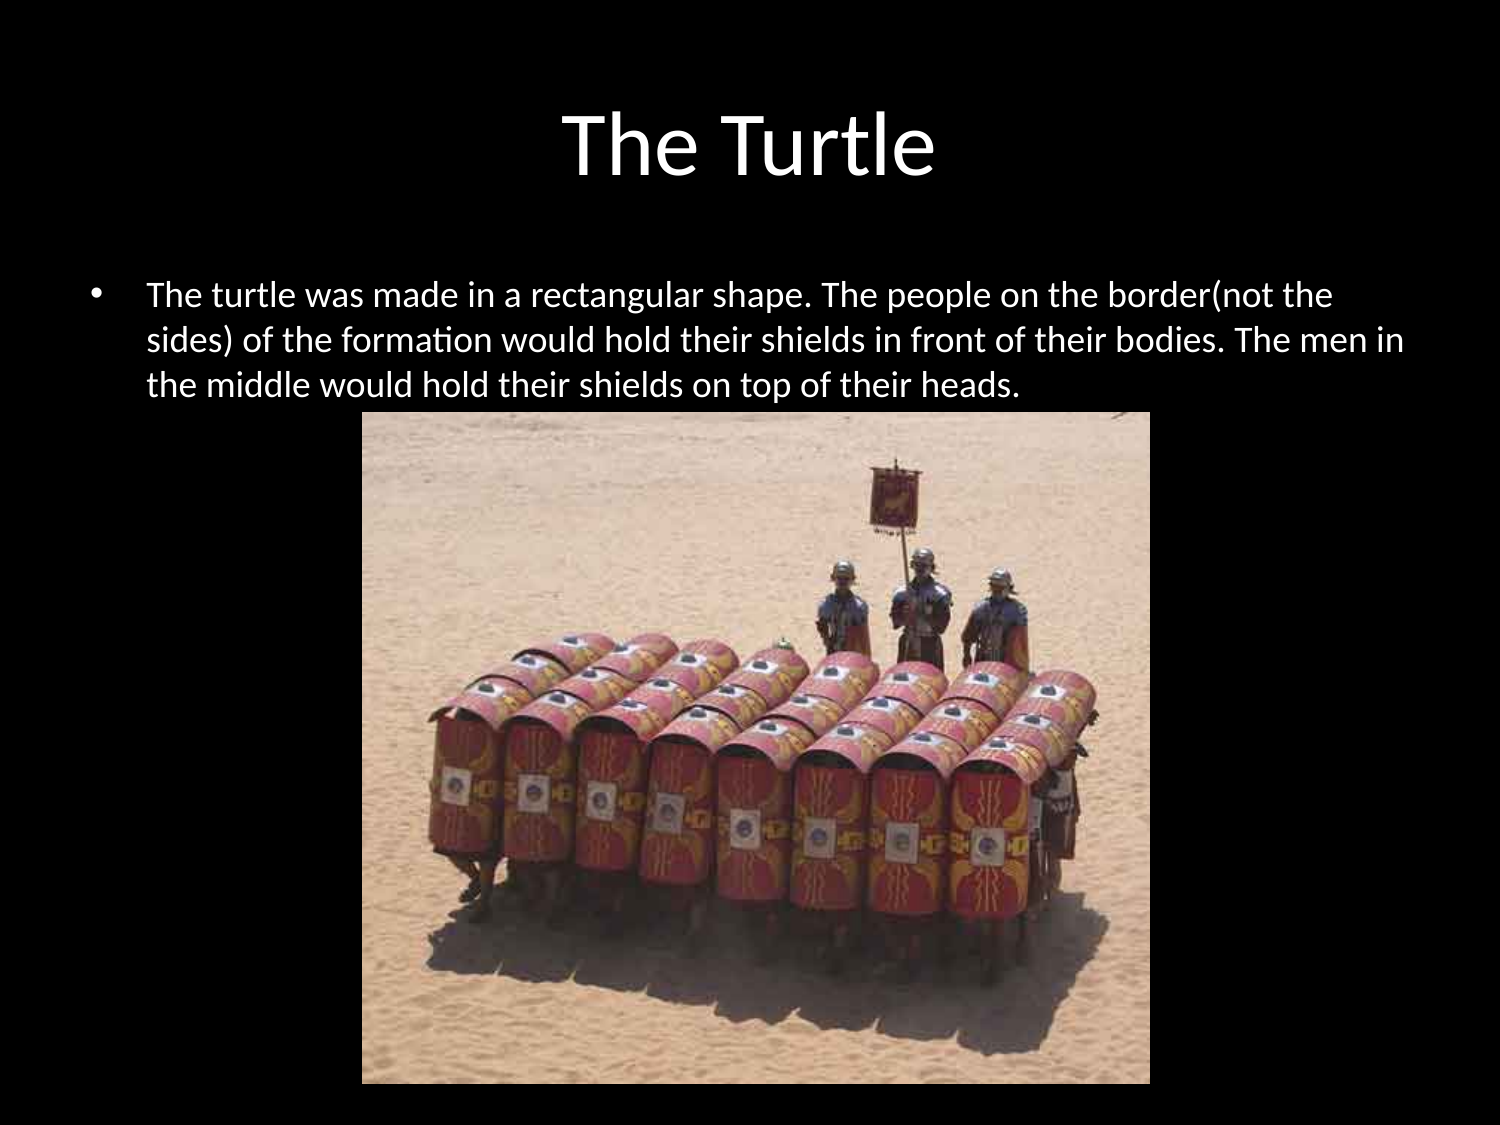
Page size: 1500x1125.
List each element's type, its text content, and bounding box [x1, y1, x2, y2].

title The Turtle [75, 45, 1425, 233]
list The turtle was made in a rectangular shape. The people on the border(not the sides) of the formation would hold their shields in front of their bodies. The men in the middle would hold their shields on top of their heads. [75, 262, 1425, 1005]
picture [362, 412, 1151, 1085]
